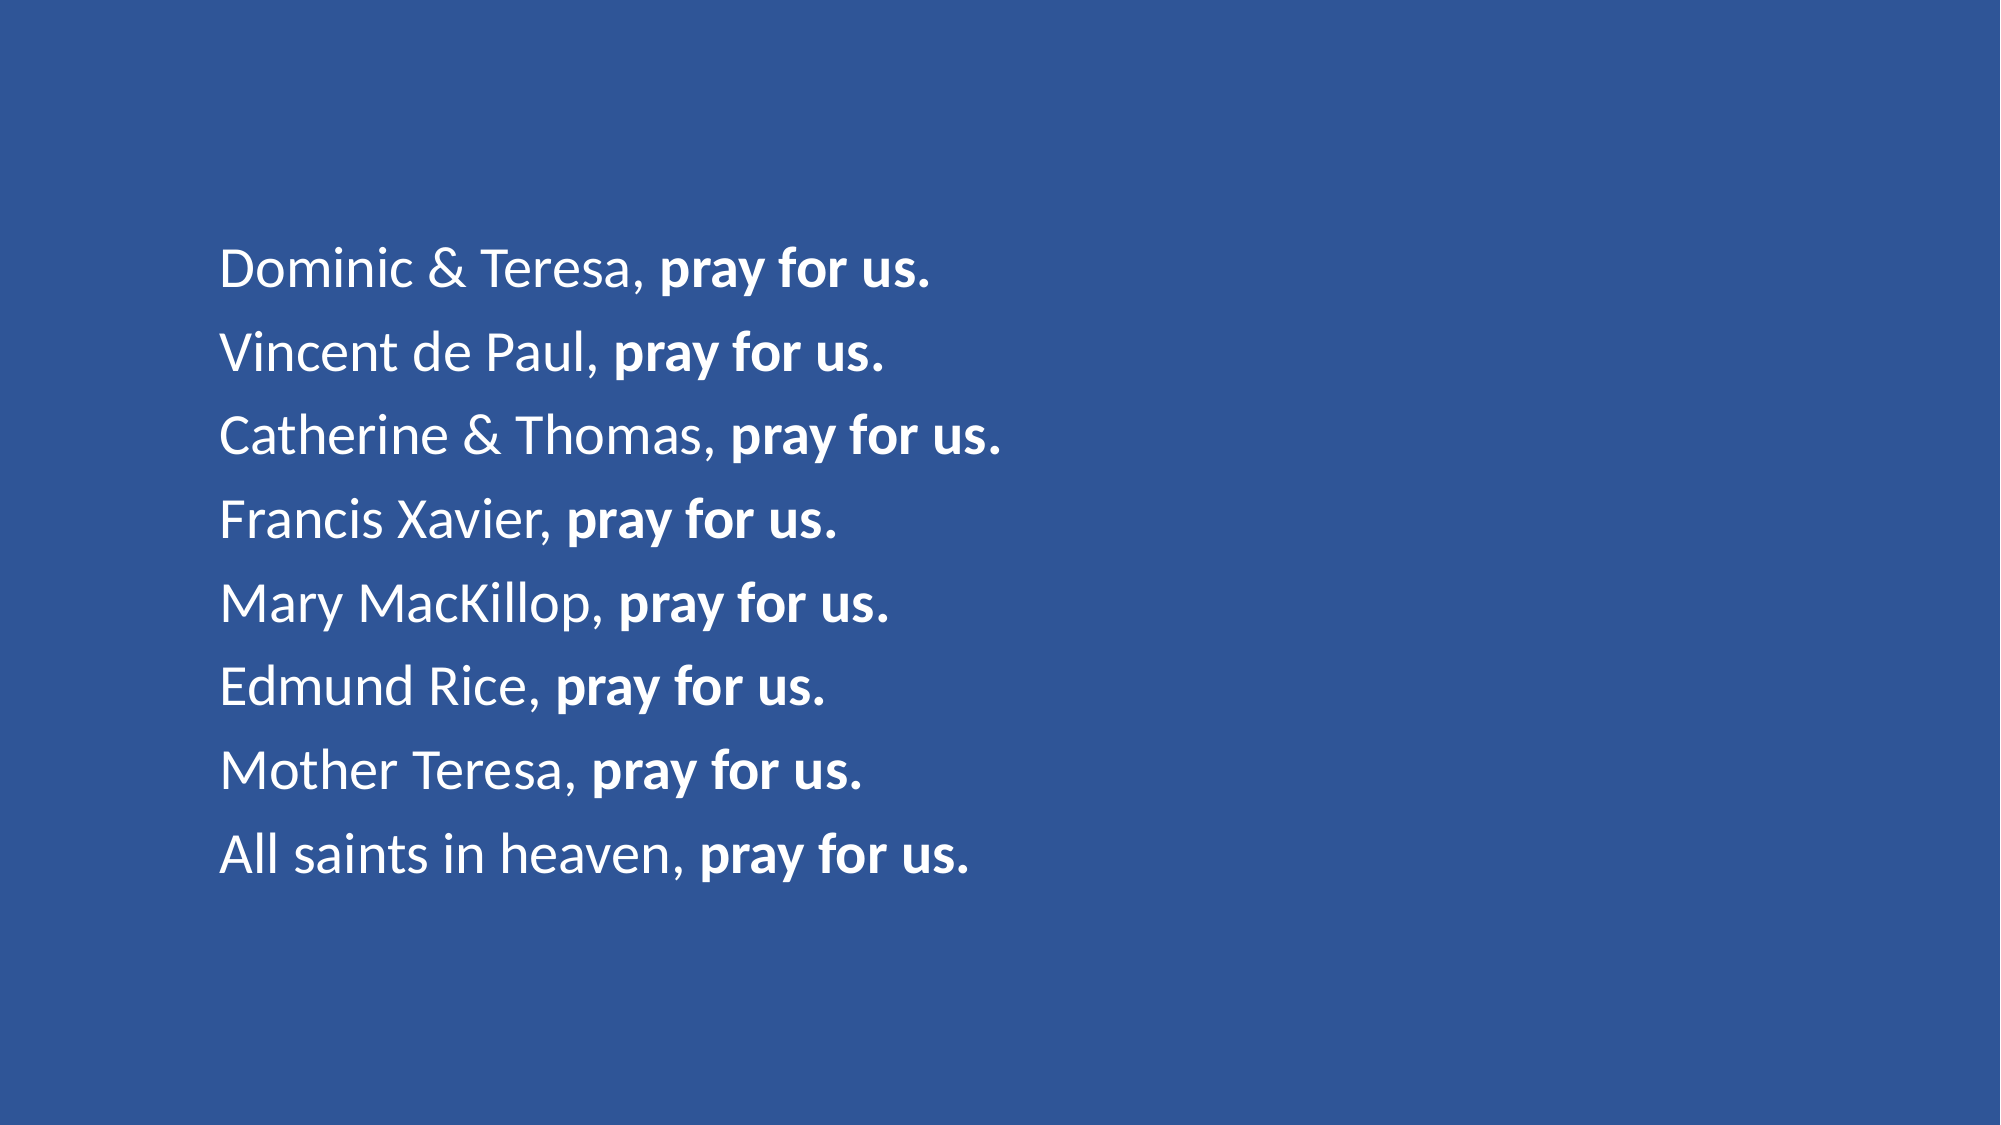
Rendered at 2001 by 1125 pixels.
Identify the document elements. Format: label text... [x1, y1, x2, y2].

list Dominic & Teresa, pray for us. Vincent de Paul, pray for us. Catherine & Thomas, pray for us. Francis Xavier, pray for us. Mary MacKillop, pray for us. Edmund Rice, pray for us. Mother Teresa, pray for us. All saints in heaven, pray for us. [204, 229, 1796, 896]
